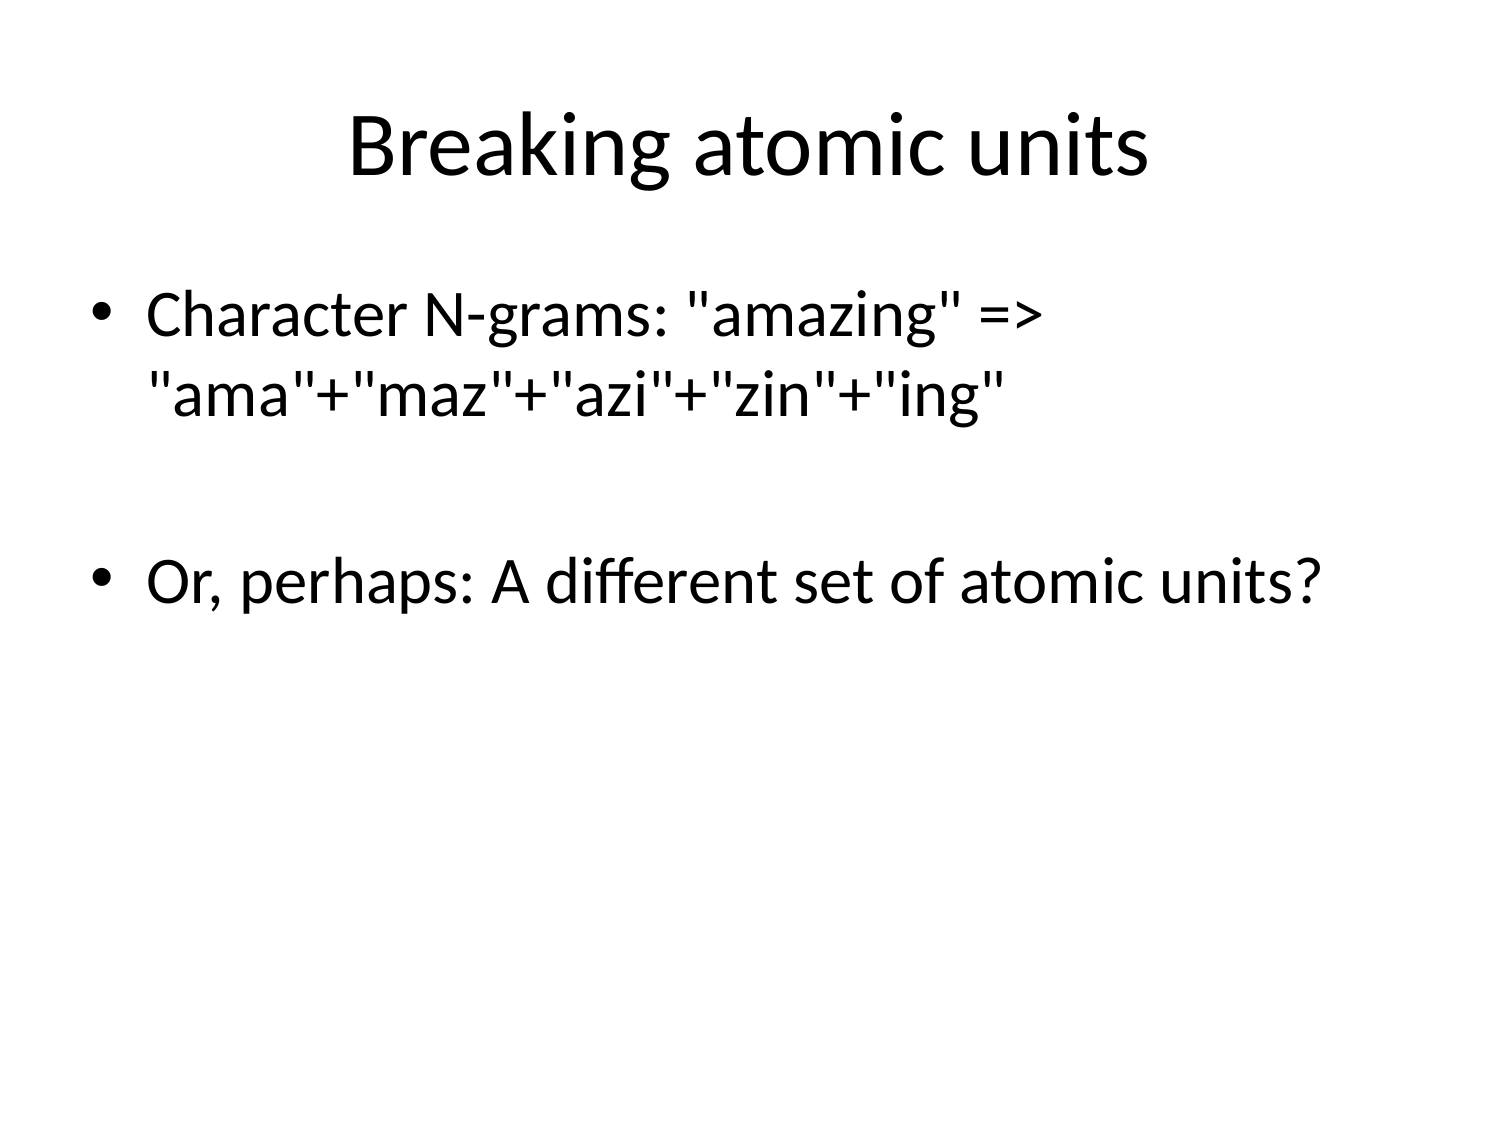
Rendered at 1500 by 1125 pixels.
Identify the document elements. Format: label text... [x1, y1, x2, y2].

list Character N-grams: "amazing" => "ama"+"maz"+"azi"+"zin"+"ing" Or, perhaps: A different set of atomic units? [75, 262, 1425, 1005]
title Breaking atomic units [75, 45, 1425, 233]
